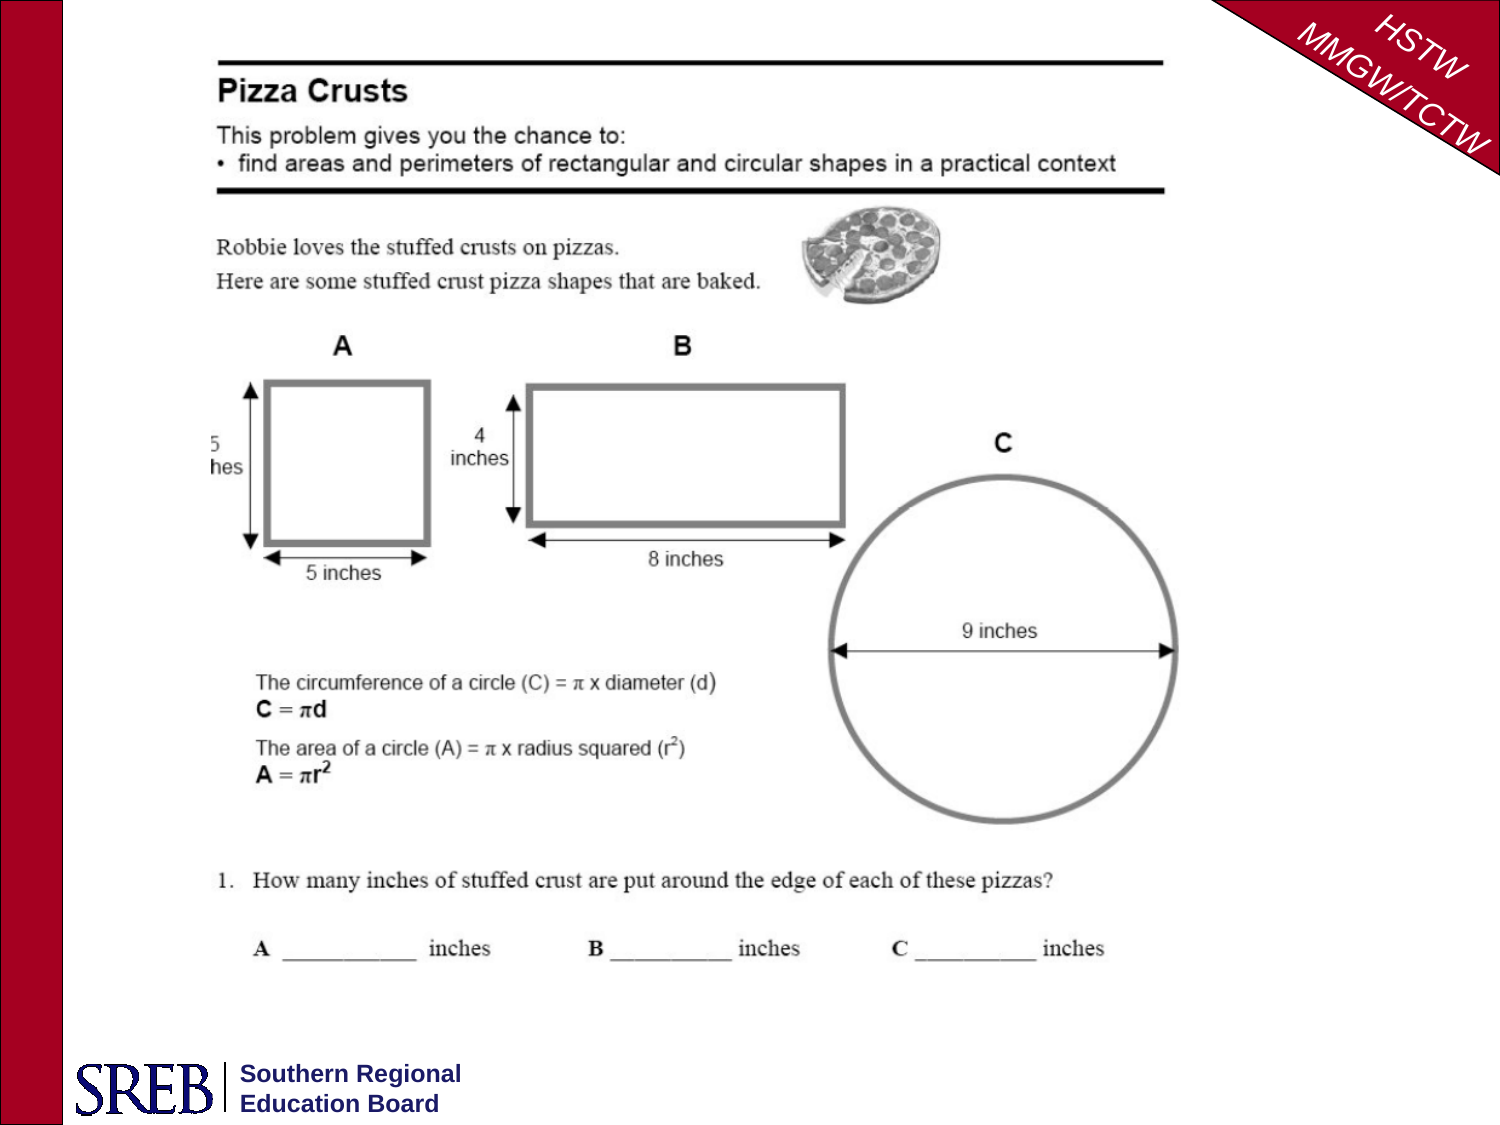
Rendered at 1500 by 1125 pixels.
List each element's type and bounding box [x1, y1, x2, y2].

picture [187, 19, 1243, 1038]
